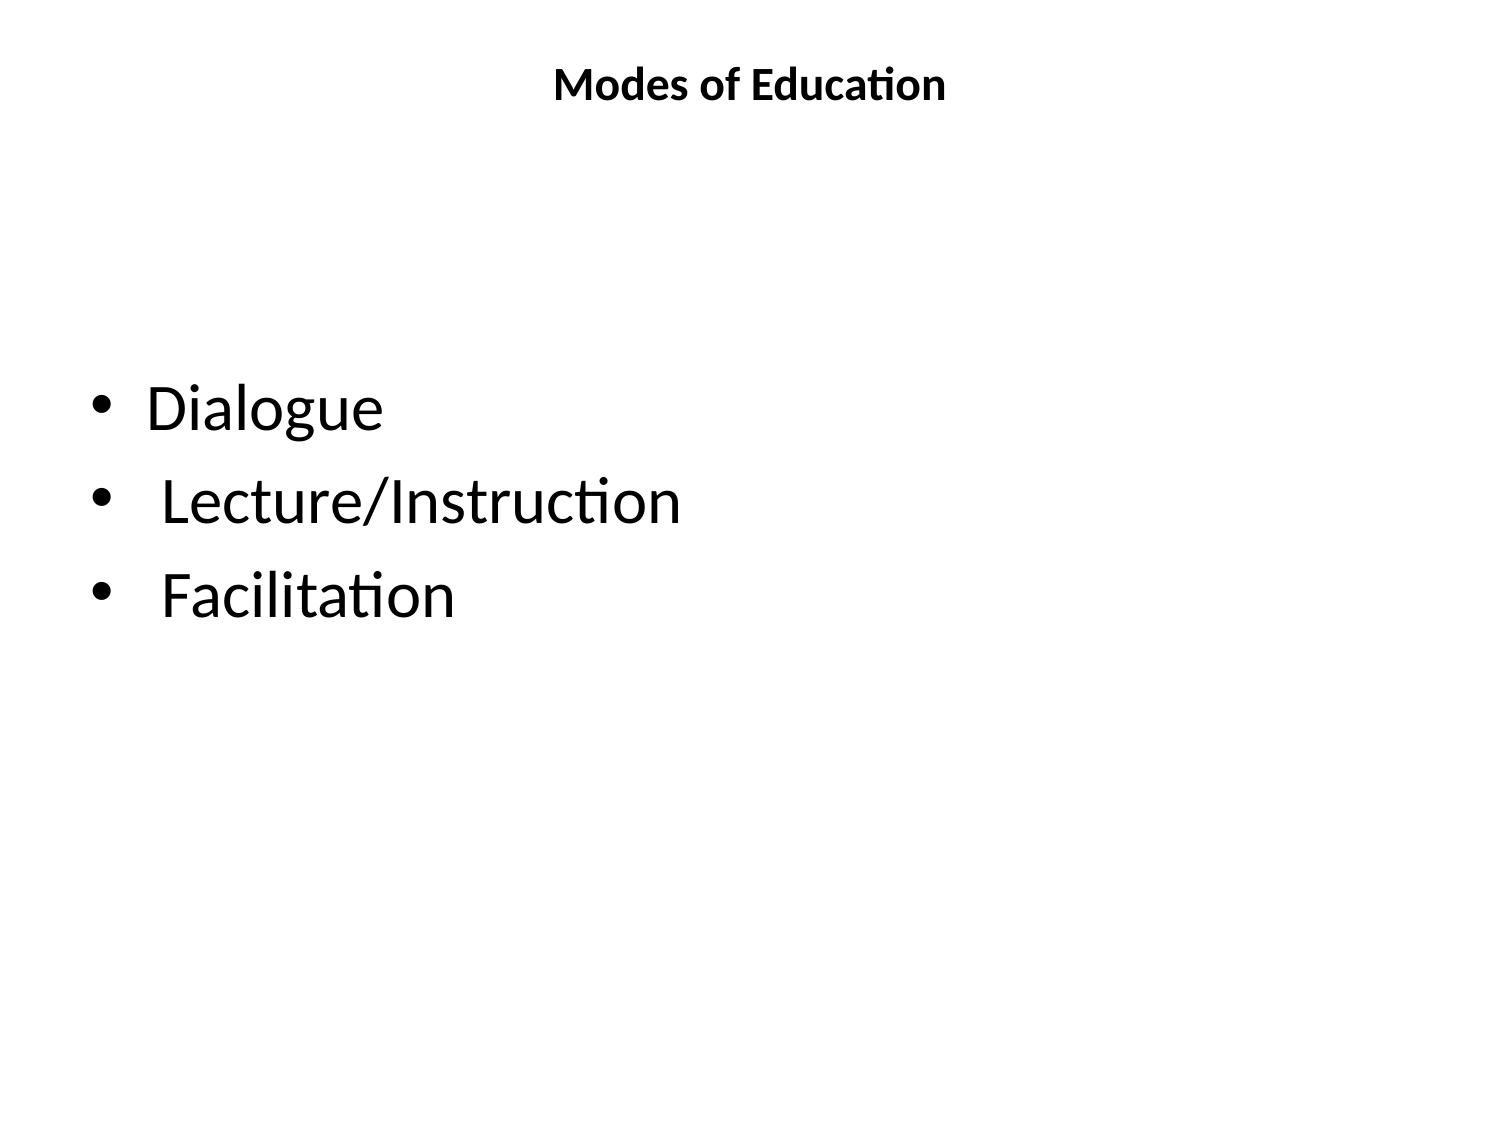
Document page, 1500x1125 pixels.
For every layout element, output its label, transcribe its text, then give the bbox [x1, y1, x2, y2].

list Dialogue Lecture/Instruction Facilitation [75, 262, 1425, 1005]
title Modes of Education [75, 45, 1425, 233]
